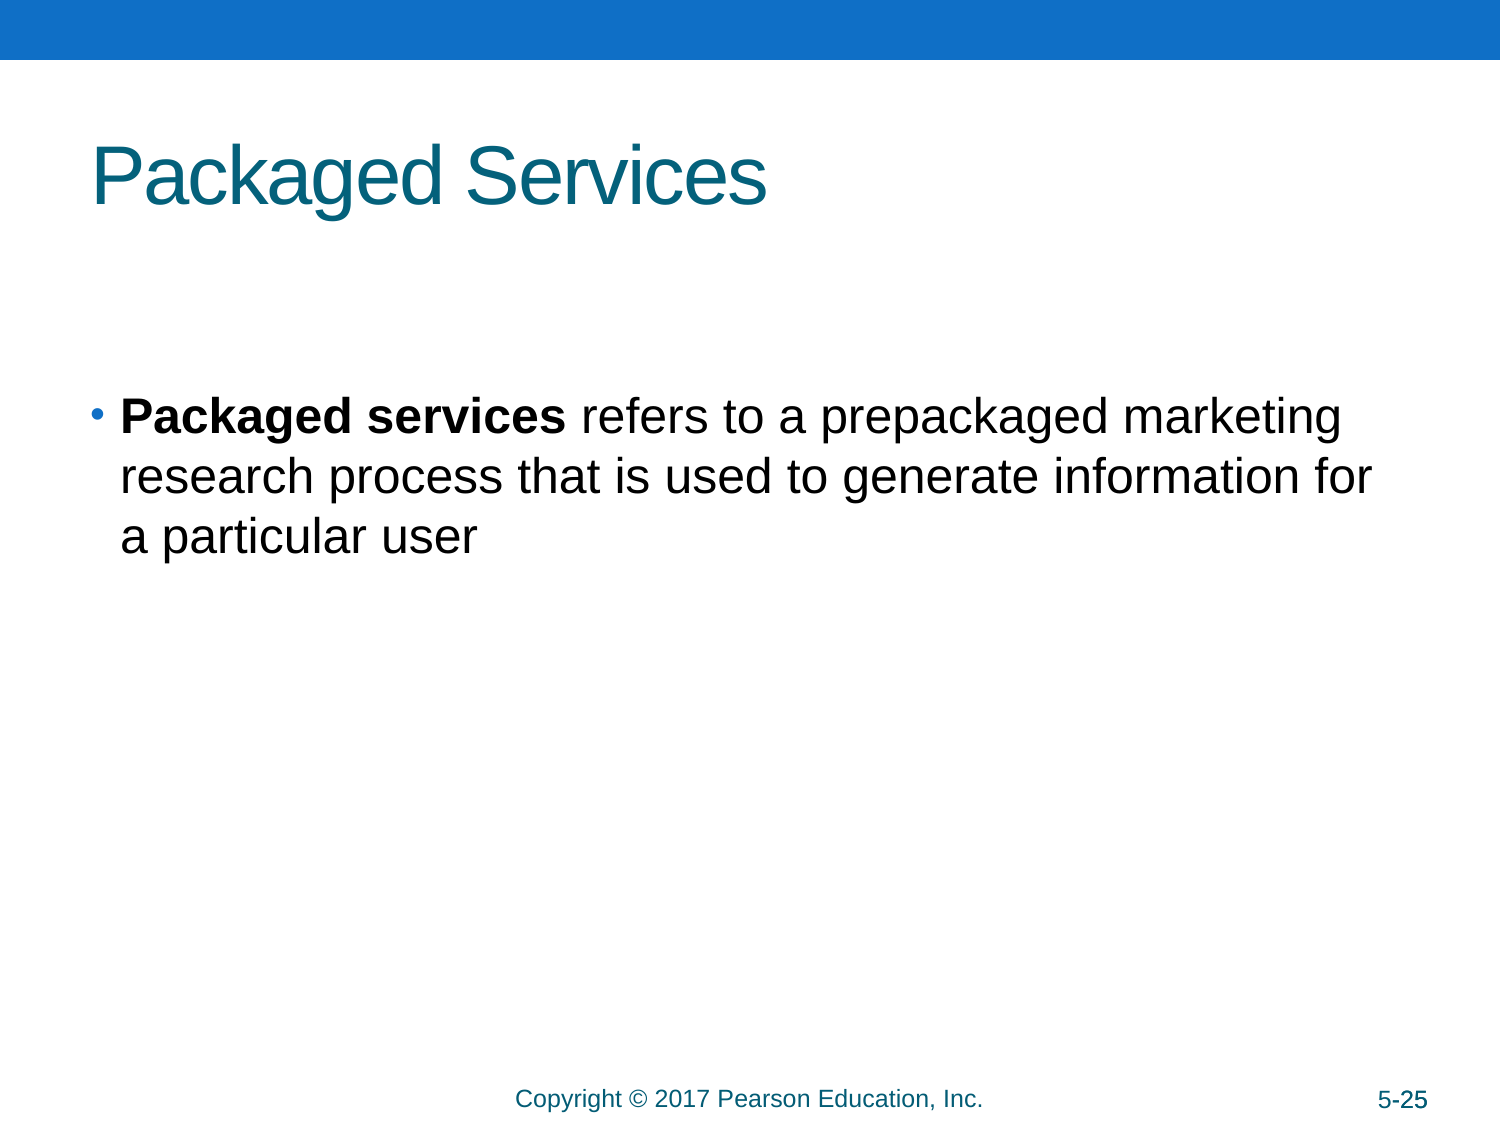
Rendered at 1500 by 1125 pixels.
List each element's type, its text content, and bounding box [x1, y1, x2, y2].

title Packaged Services [75, 90, 1425, 253]
list Packaged services refers to a prepackaged marketing research process that is used to generate information for a particular user [75, 376, 1425, 1125]
